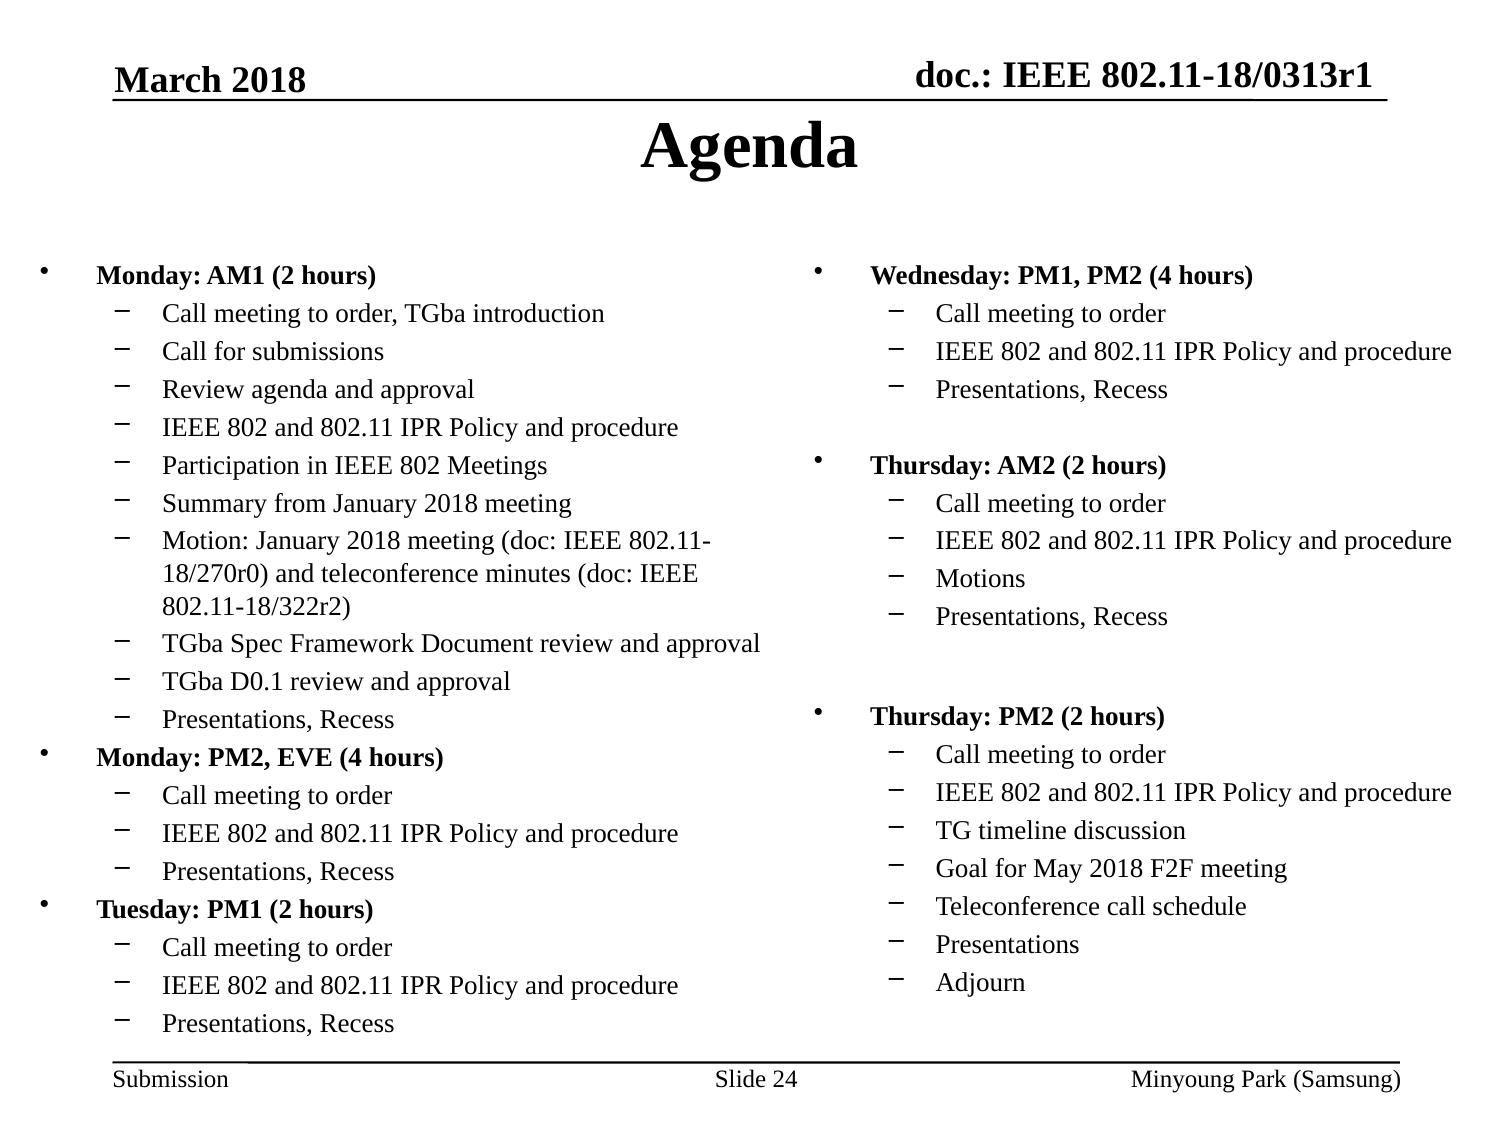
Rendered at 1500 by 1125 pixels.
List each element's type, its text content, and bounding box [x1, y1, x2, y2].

slide_number Slide 24 [712, 1061, 800, 1093]
footer Minyoung Park (Samsung) [949, 1061, 1402, 1093]
title Agenda [112, 112, 1388, 171]
list Monday: AM1 (2 hours) Call meeting to order, TGba introduction Call for submissions Review agenda and approval IEEE 802 and 802.11 IPR Policy and procedure Participation in IEEE 802 Meetings Summary from January 2018 meeting Motion: January 2018 meeting (doc: IEEE 802.11-18/270r0) and teleconference minutes (doc: IEEE 802.11-18/322r2) TGba Spec Framework Document review and approval TGba D0.1 review and approval Presentations, Recess Monday: PM2, EVE (4 hours) Call meeting to order IEEE 802 and 802.11 IPR Policy and procedure Presentations, Recess Tuesday: PM1 (2 hours) Call meeting to order IEEE 802 and 802.11 IPR Policy and procedure Presentations, Recess [24, 249, 798, 1063]
list Wednesday: PM1, PM2 (4 hours) Call meeting to order IEEE 802 and 802.11 IPR Policy and procedure Presentations, Recess Thursday: AM2 (2 hours) Call meeting to order IEEE 802 and 802.11 IPR Policy and procedure Motions Presentations, Recess Thursday: PM2 (2 hours) Call meeting to order IEEE 802 and 802.11 IPR Policy and procedure TG timeline discussion Goal for May 2018 F2F meeting Teleconference call schedule Presentations Adjourn [798, 249, 1499, 1063]
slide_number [114, 54, 335, 101]
